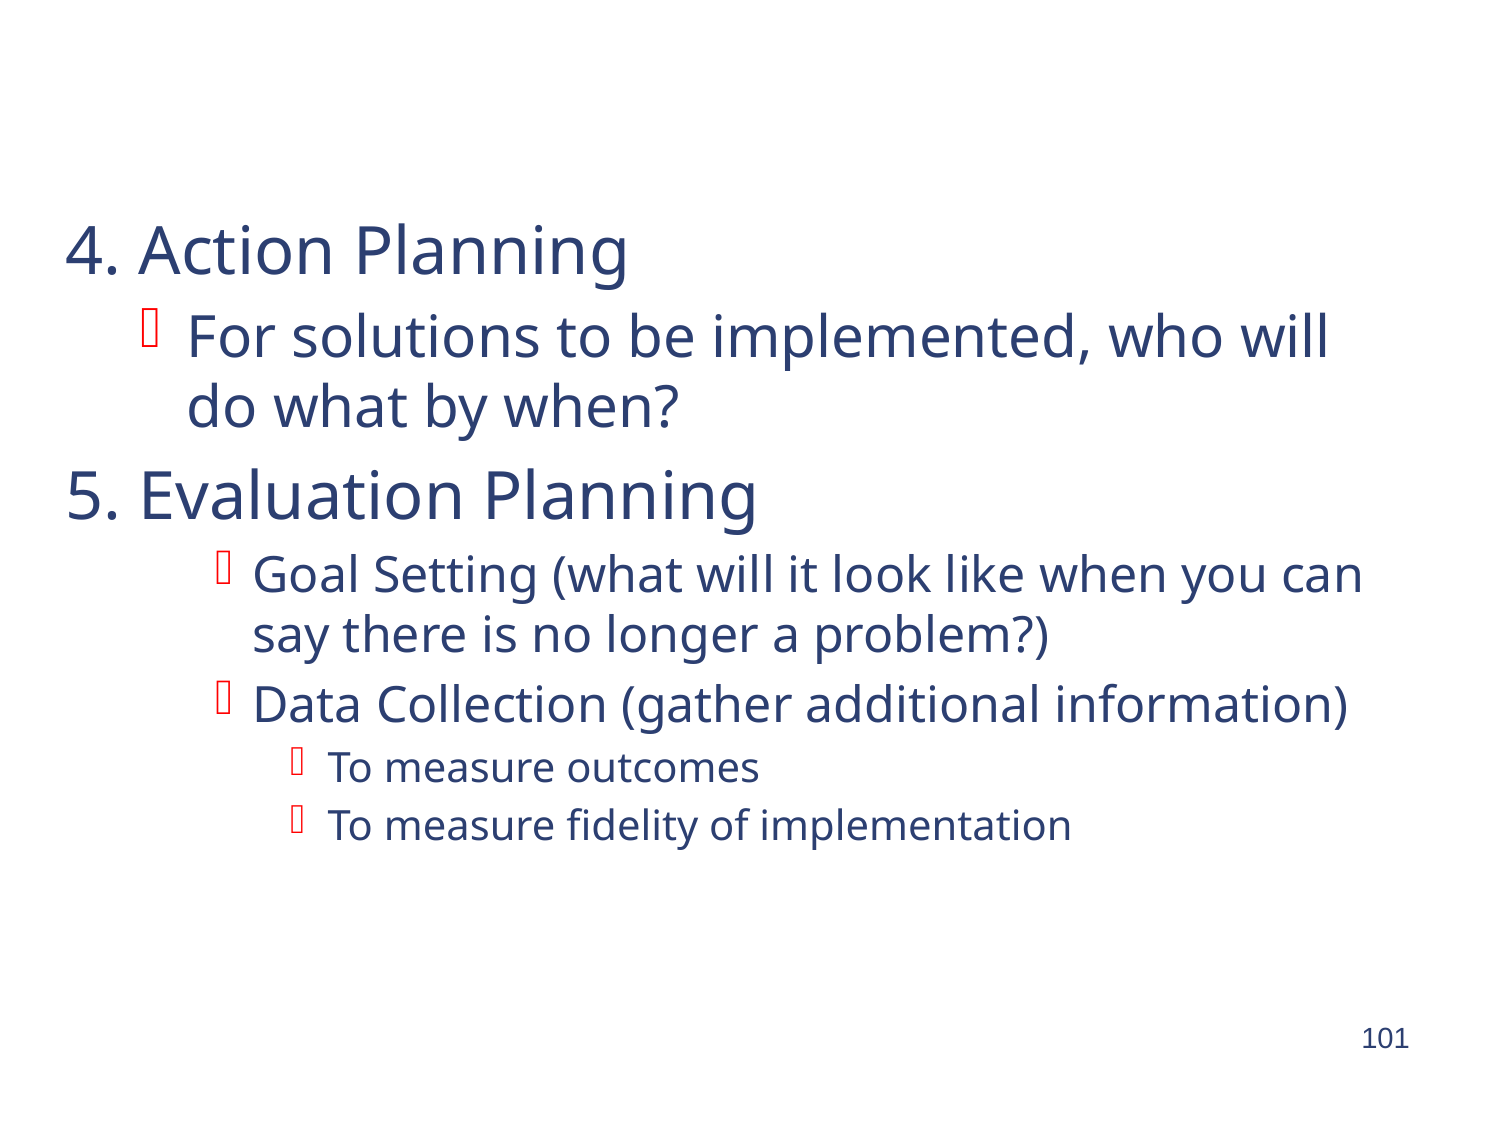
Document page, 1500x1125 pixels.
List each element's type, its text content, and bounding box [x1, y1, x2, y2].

slide_number 101 [1074, 1011, 1426, 1103]
list 4. Action Planning For solutions to be implemented, who will do what by when? 5. Evaluation Planning Goal Setting (what will it look like when you can say there is no longer a problem?) Data Collection (gather additional information) To measure outcomes To measure fidelity of implementation [49, 199, 1426, 1006]
